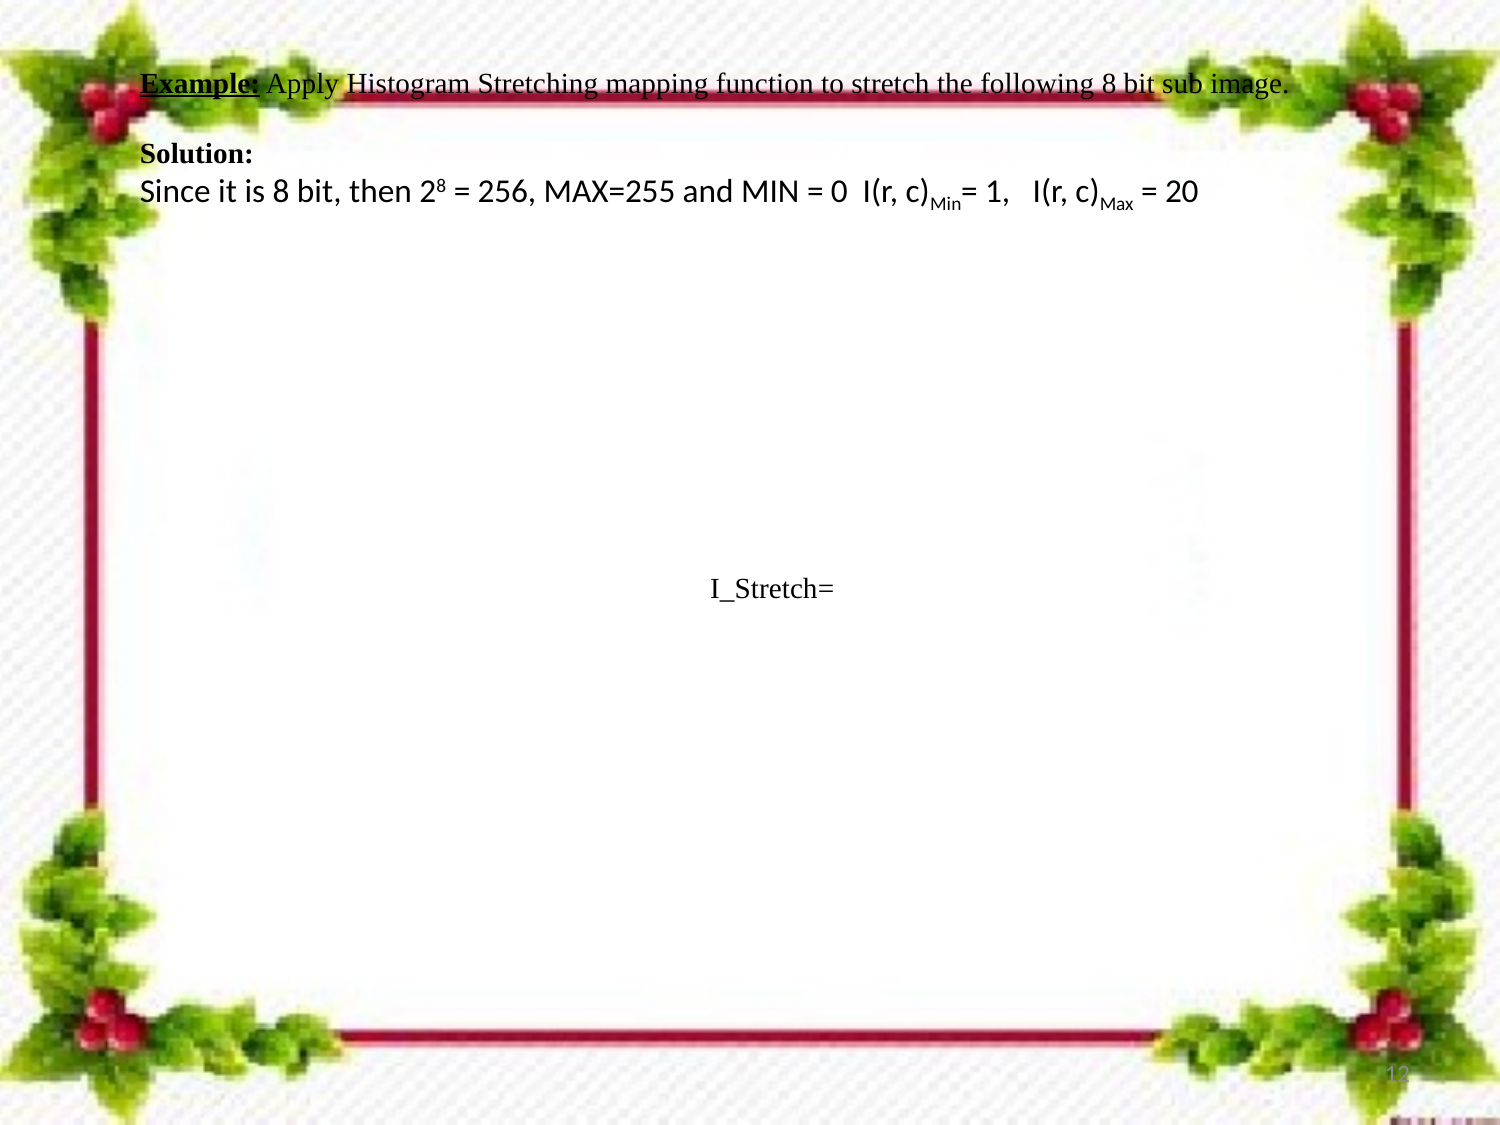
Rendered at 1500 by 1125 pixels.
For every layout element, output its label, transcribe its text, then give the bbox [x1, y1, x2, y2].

slide_number 12 [1074, 1042, 1425, 1103]
picture [0, 0, 1500, 1125]
